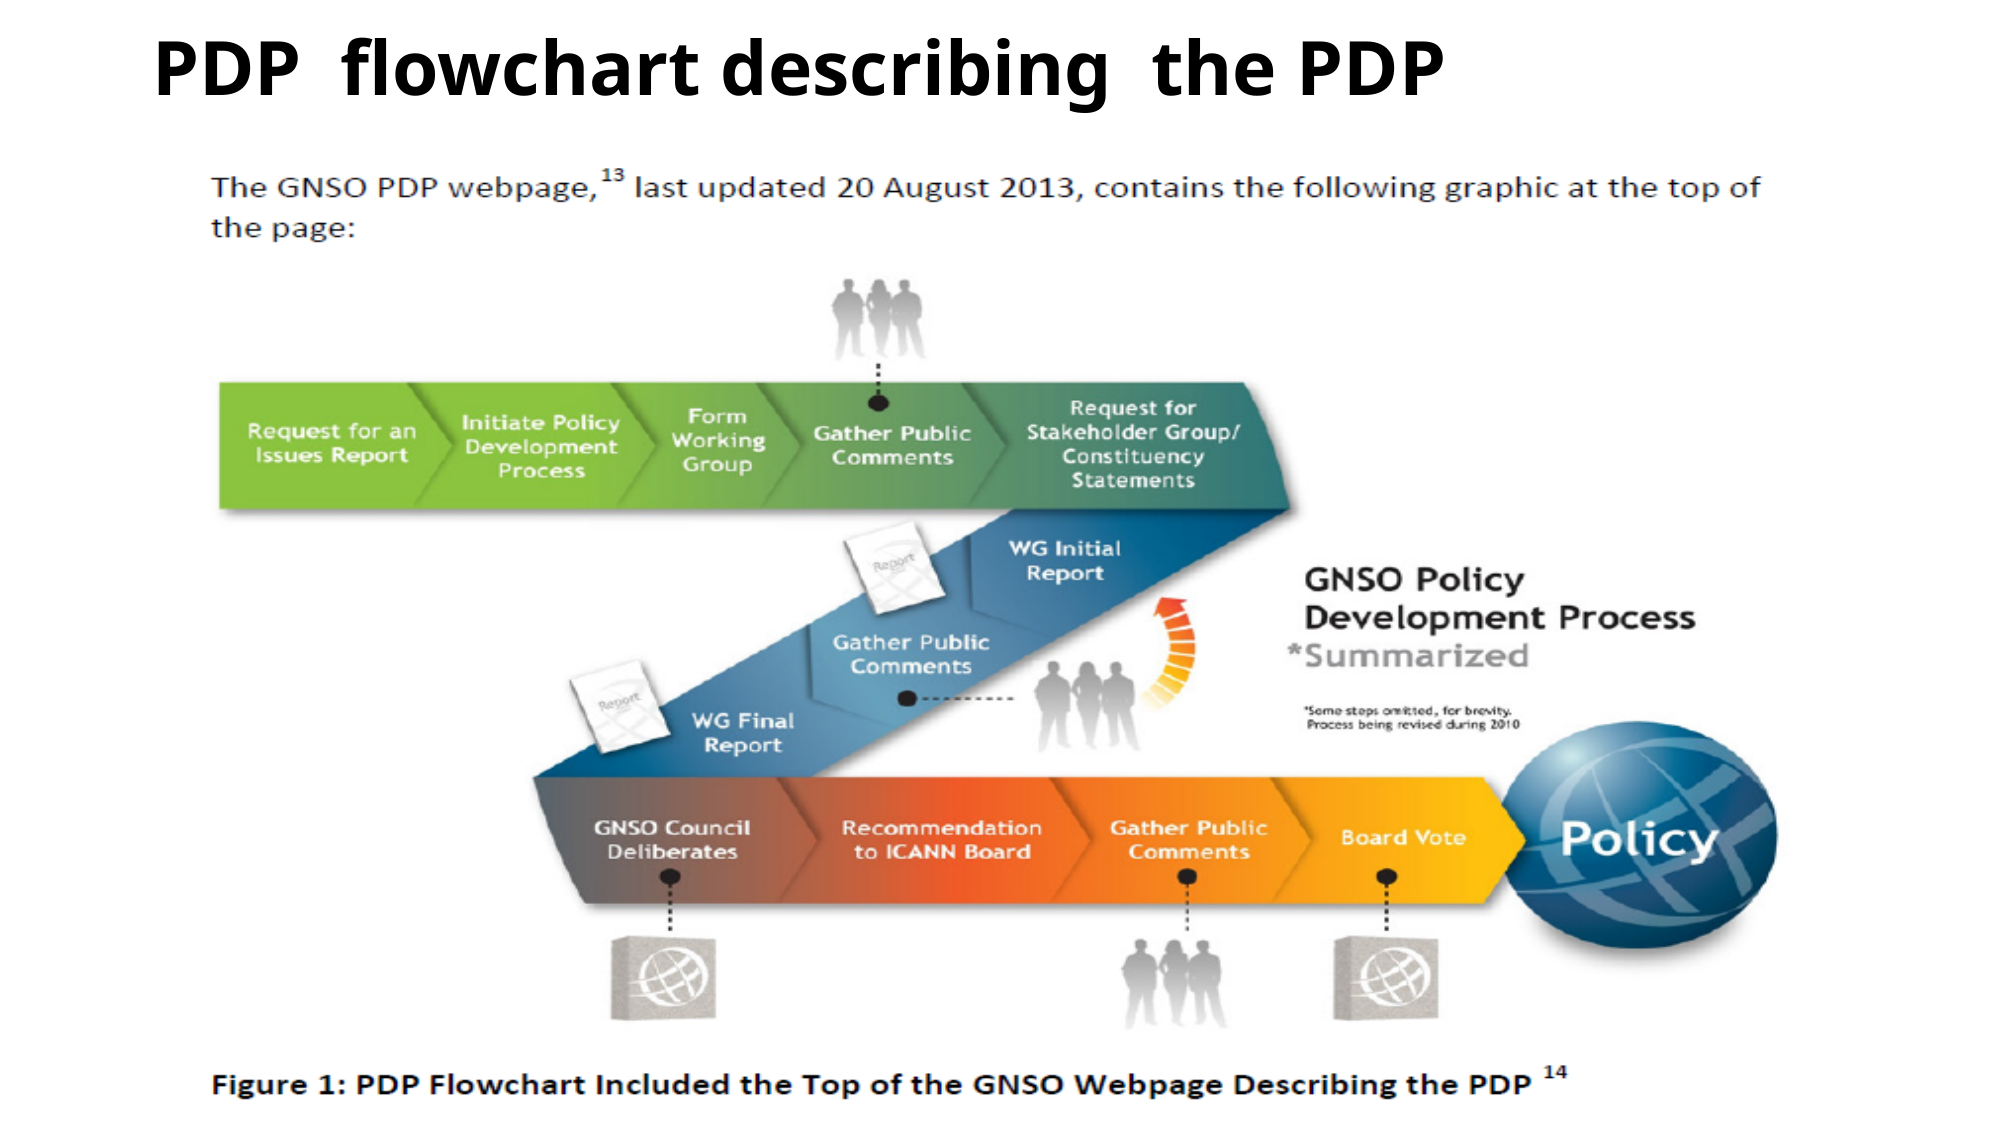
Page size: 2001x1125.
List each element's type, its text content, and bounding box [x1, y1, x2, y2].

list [208, 159, 1858, 1125]
title PDP flowchart describing the PDP [137, 0, 1863, 181]
